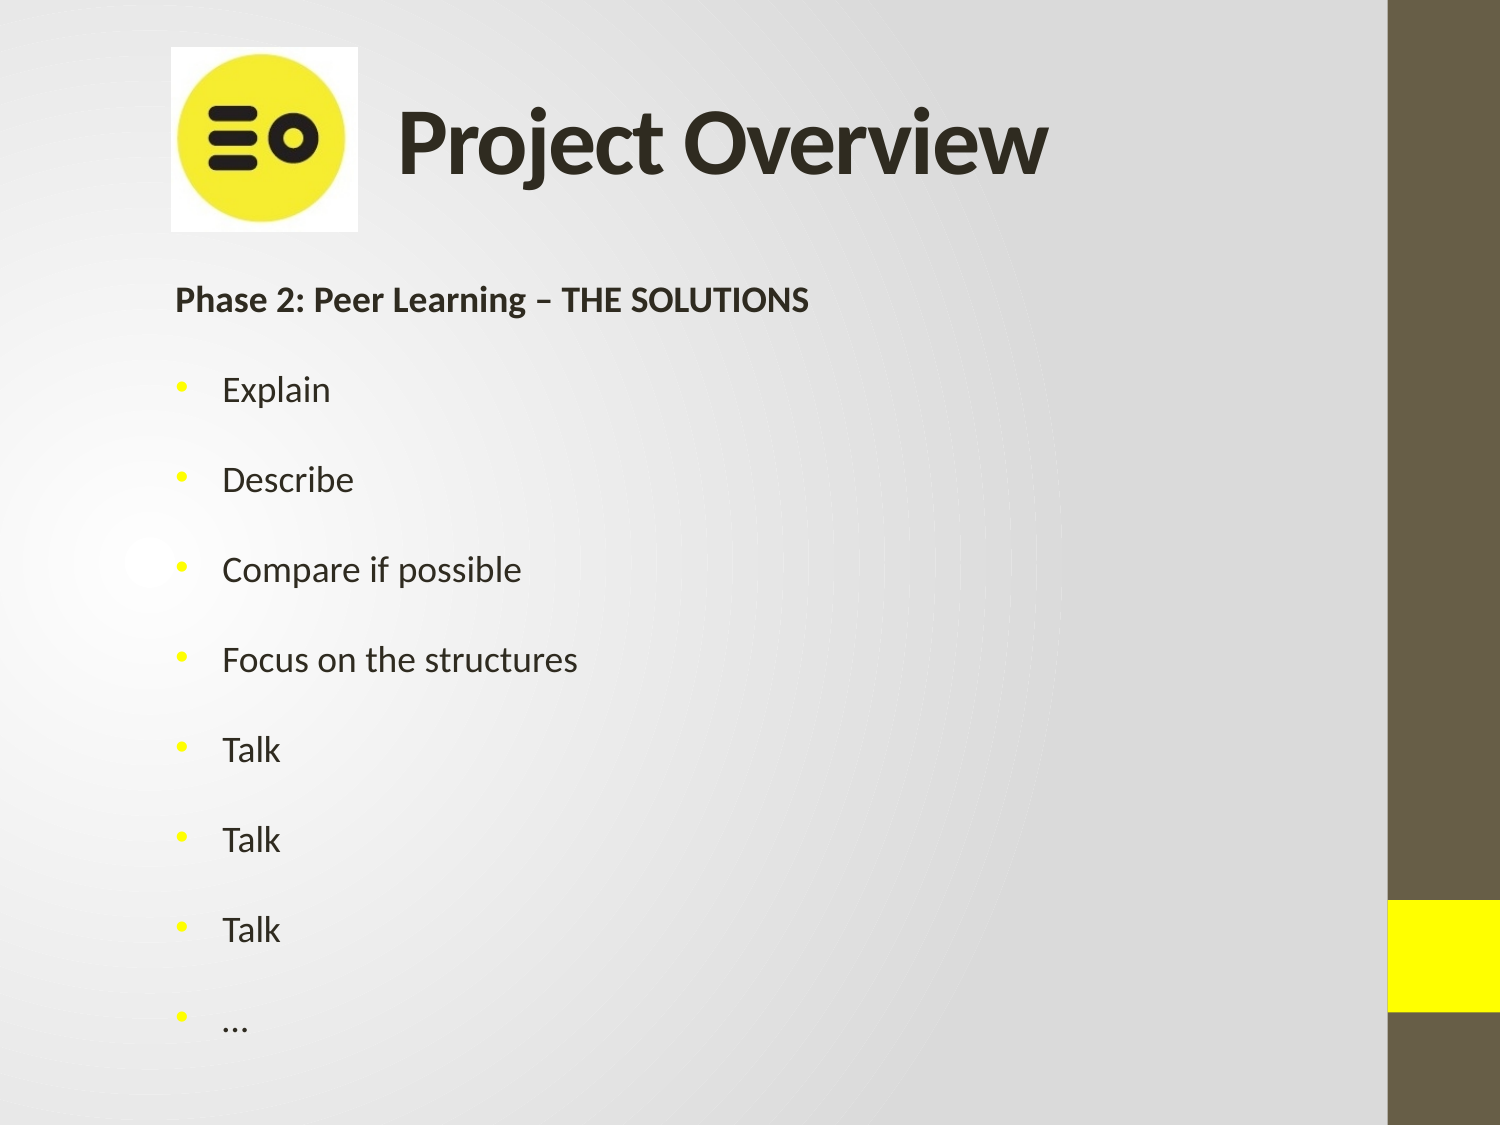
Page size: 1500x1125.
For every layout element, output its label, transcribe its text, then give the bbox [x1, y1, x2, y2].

title Project Overview [382, 42, 1388, 231]
text_box Phase 2: Peer Learning – THE SOLUTIONS Explain Describe Compare if possible Focus on the structures Talk Talk Talk … [160, 267, 826, 1092]
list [170, 46, 359, 233]
